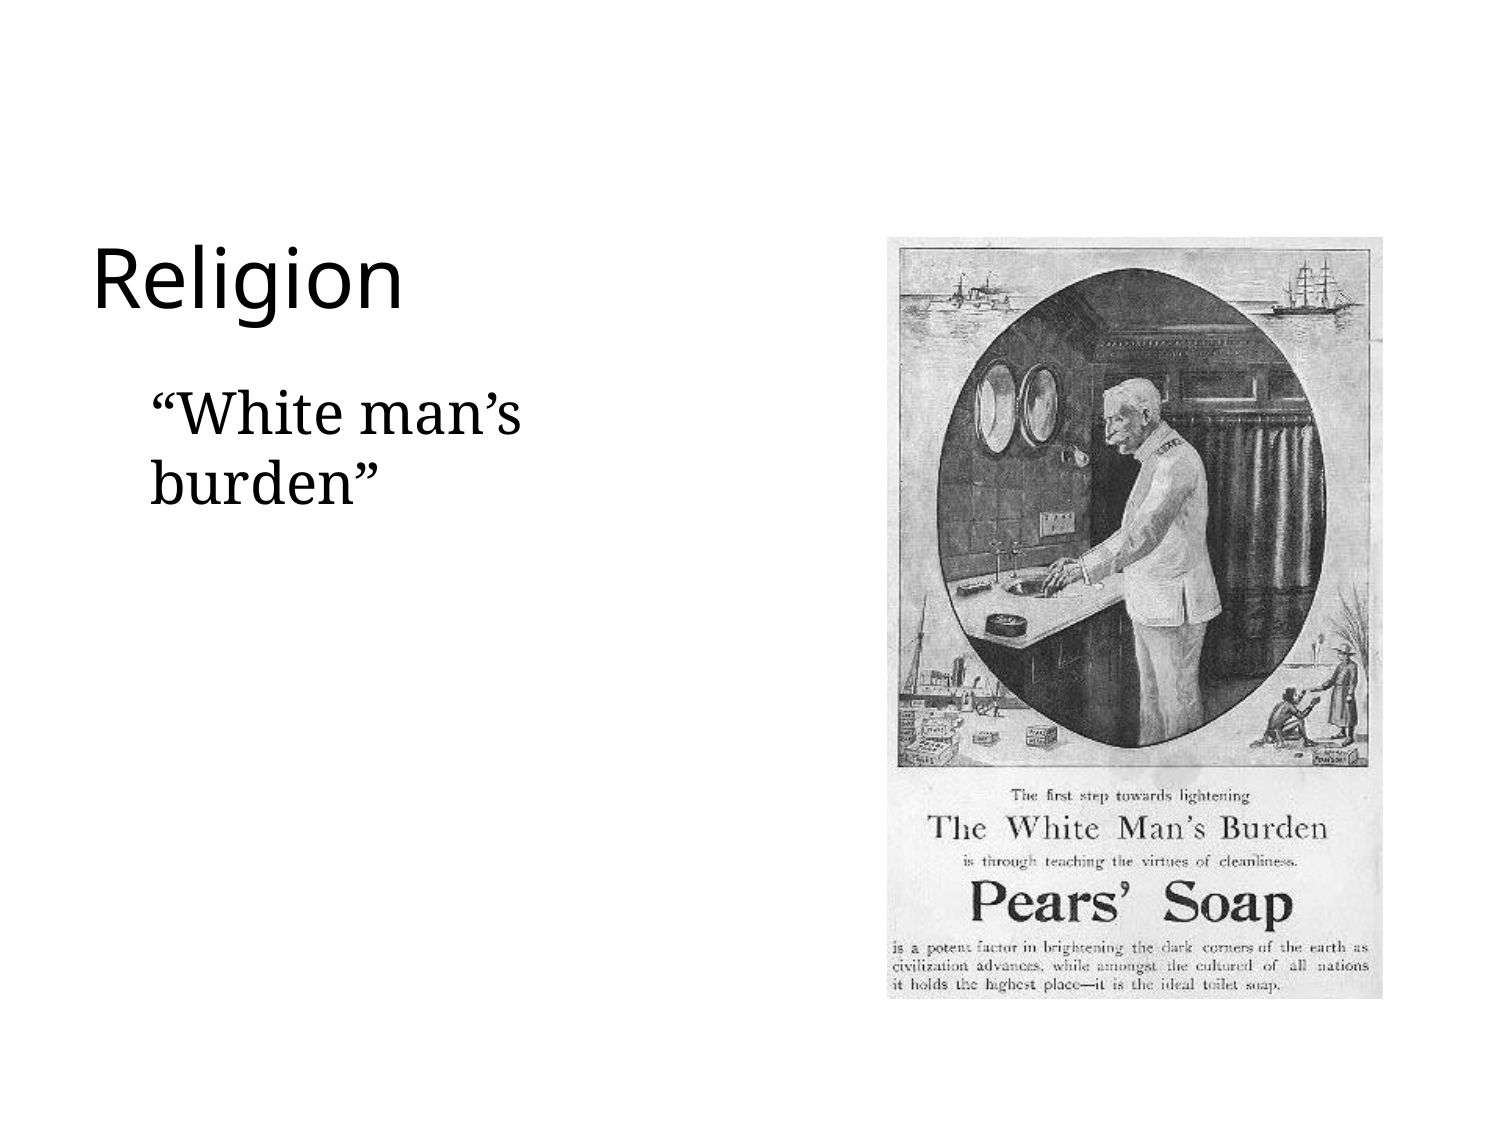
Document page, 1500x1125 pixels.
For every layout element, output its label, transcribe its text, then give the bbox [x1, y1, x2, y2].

list “White man’s burden” [75, 368, 775, 1079]
title Religion [75, 187, 1425, 363]
picture [887, 237, 1383, 999]
